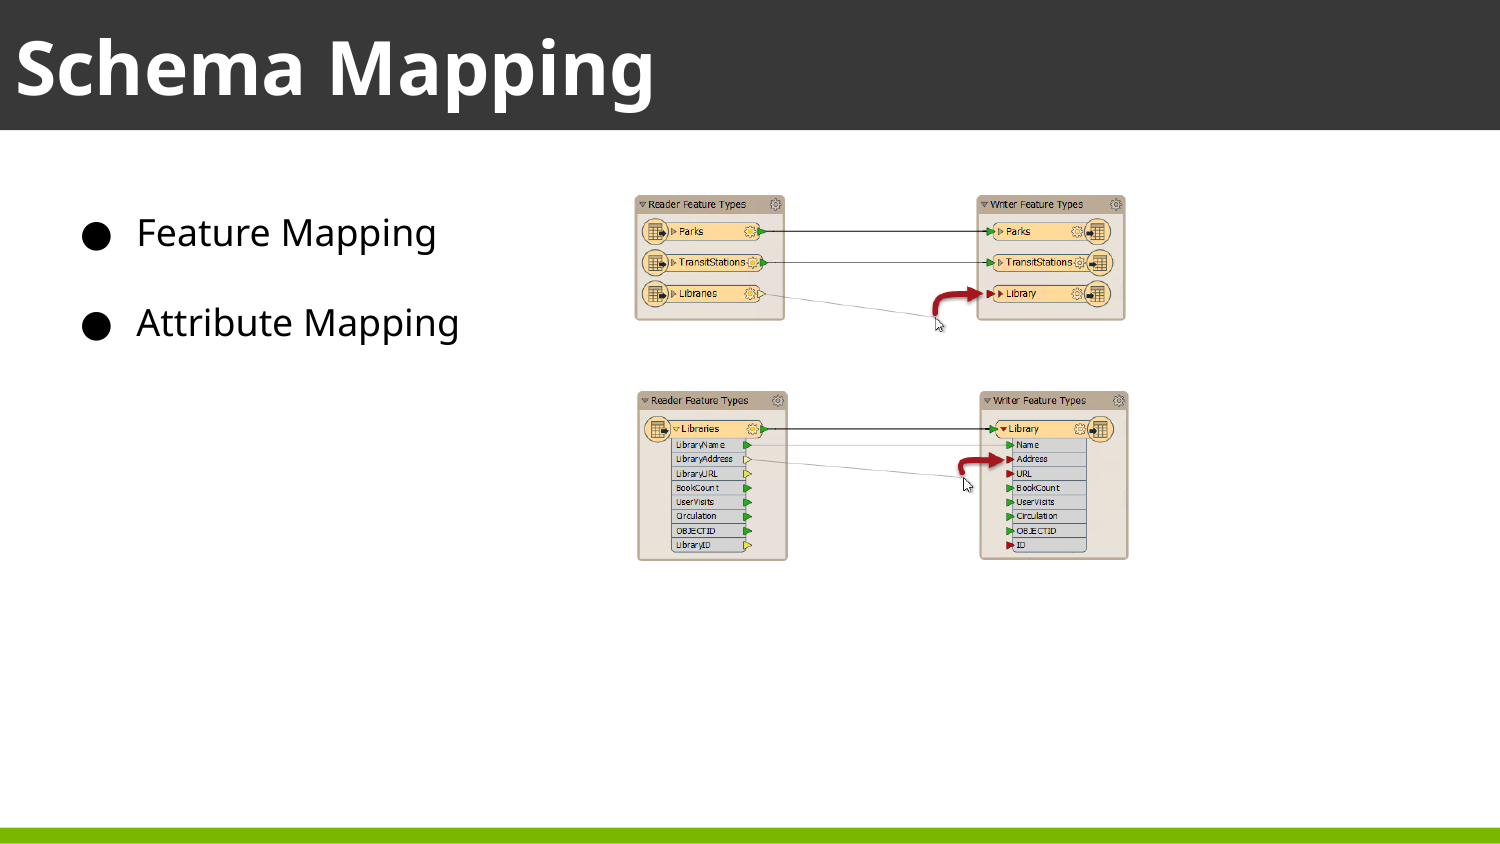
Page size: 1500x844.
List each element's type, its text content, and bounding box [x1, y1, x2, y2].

picture [634, 193, 1126, 335]
picture [634, 390, 1129, 561]
text_box Feature Mapping Attribute Mapping [46, 194, 751, 383]
text_box Schema Mapping [0, 0, 1500, 131]
